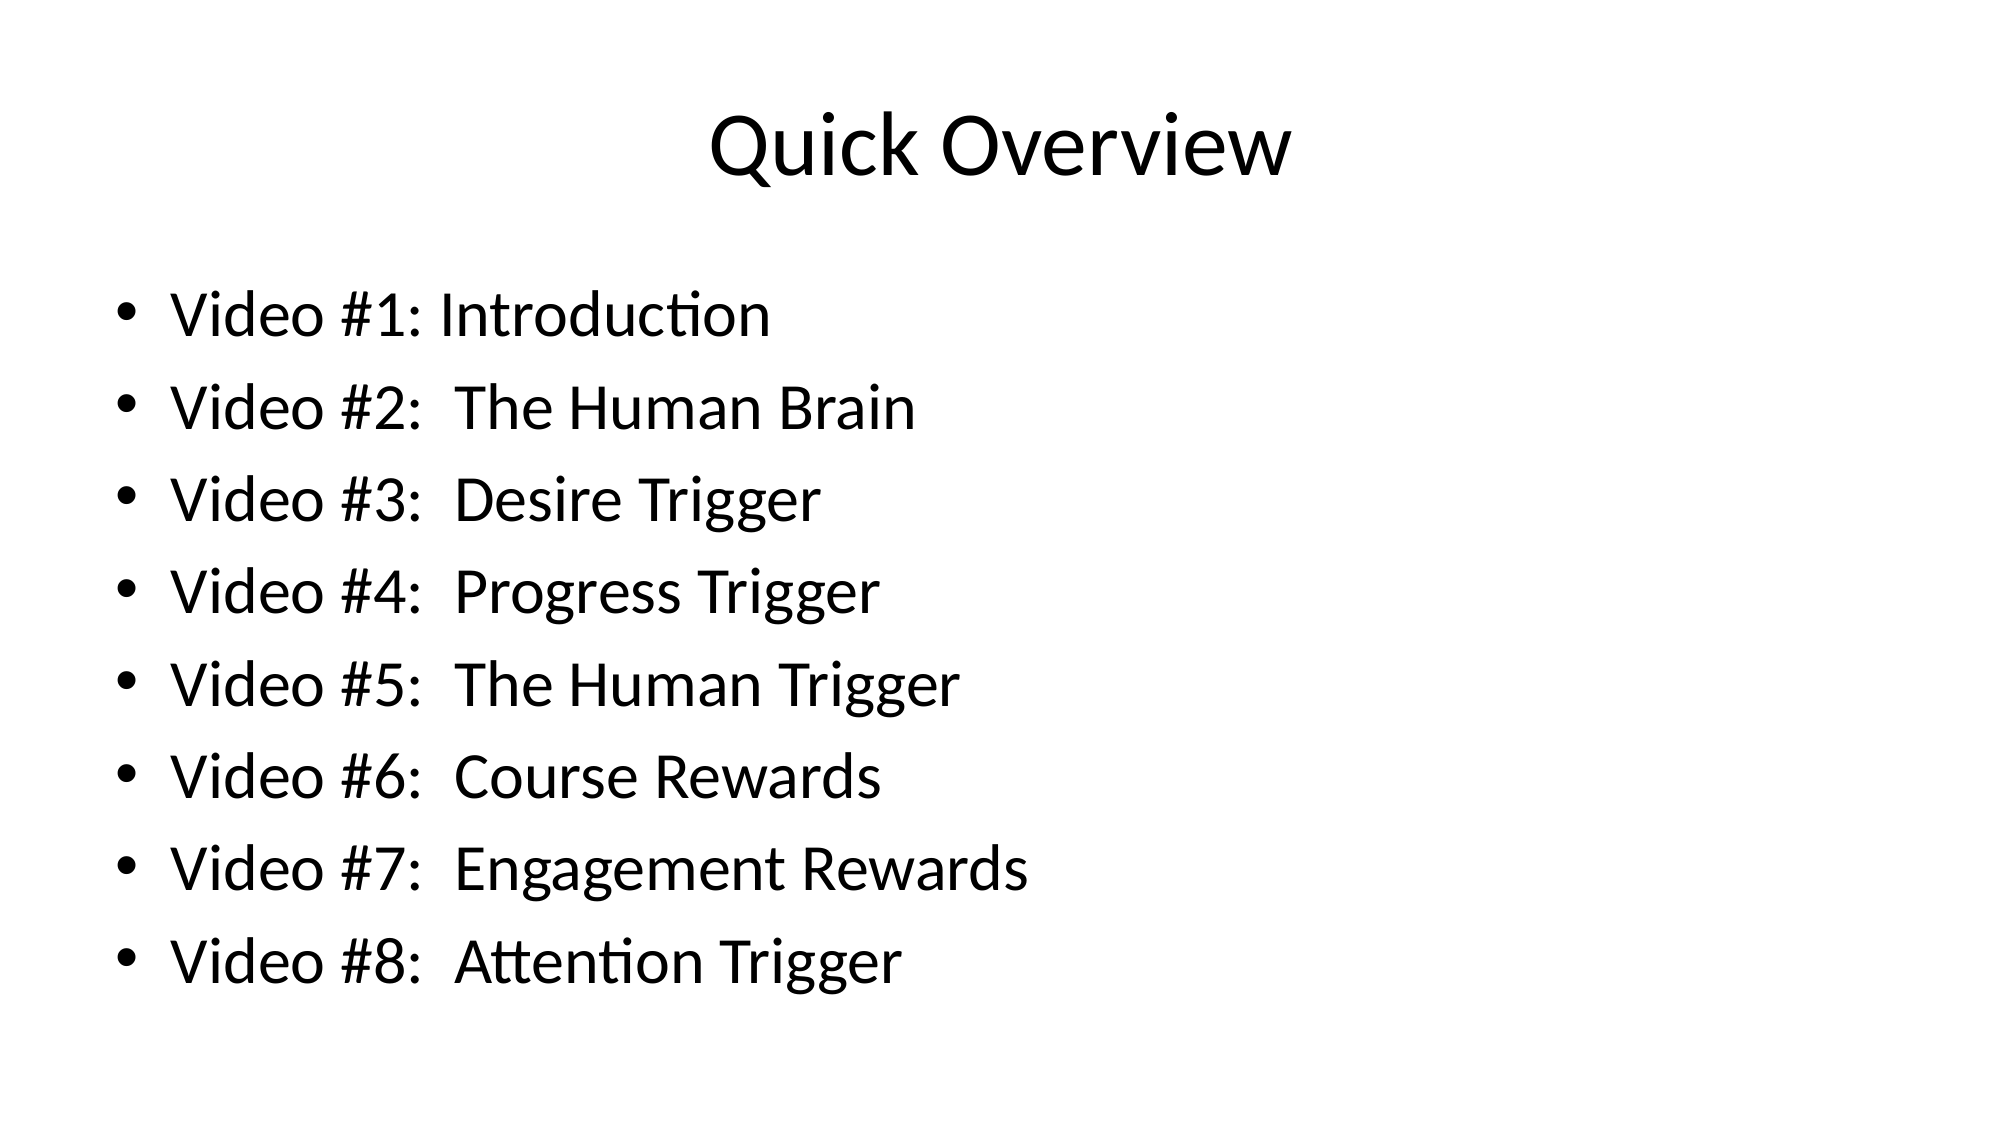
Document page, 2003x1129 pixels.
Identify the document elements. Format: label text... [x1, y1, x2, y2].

title Quick Overview [100, 45, 1903, 234]
list Video #1: Introduction Video #2: The Human Brain Video #3: Desire Trigger Video #4: Progress Trigger Video #5: The Human Trigger Video #6: Course Rewards Video #7: Engagement Rewards Video #8: Attention Trigger [100, 263, 1903, 1008]
